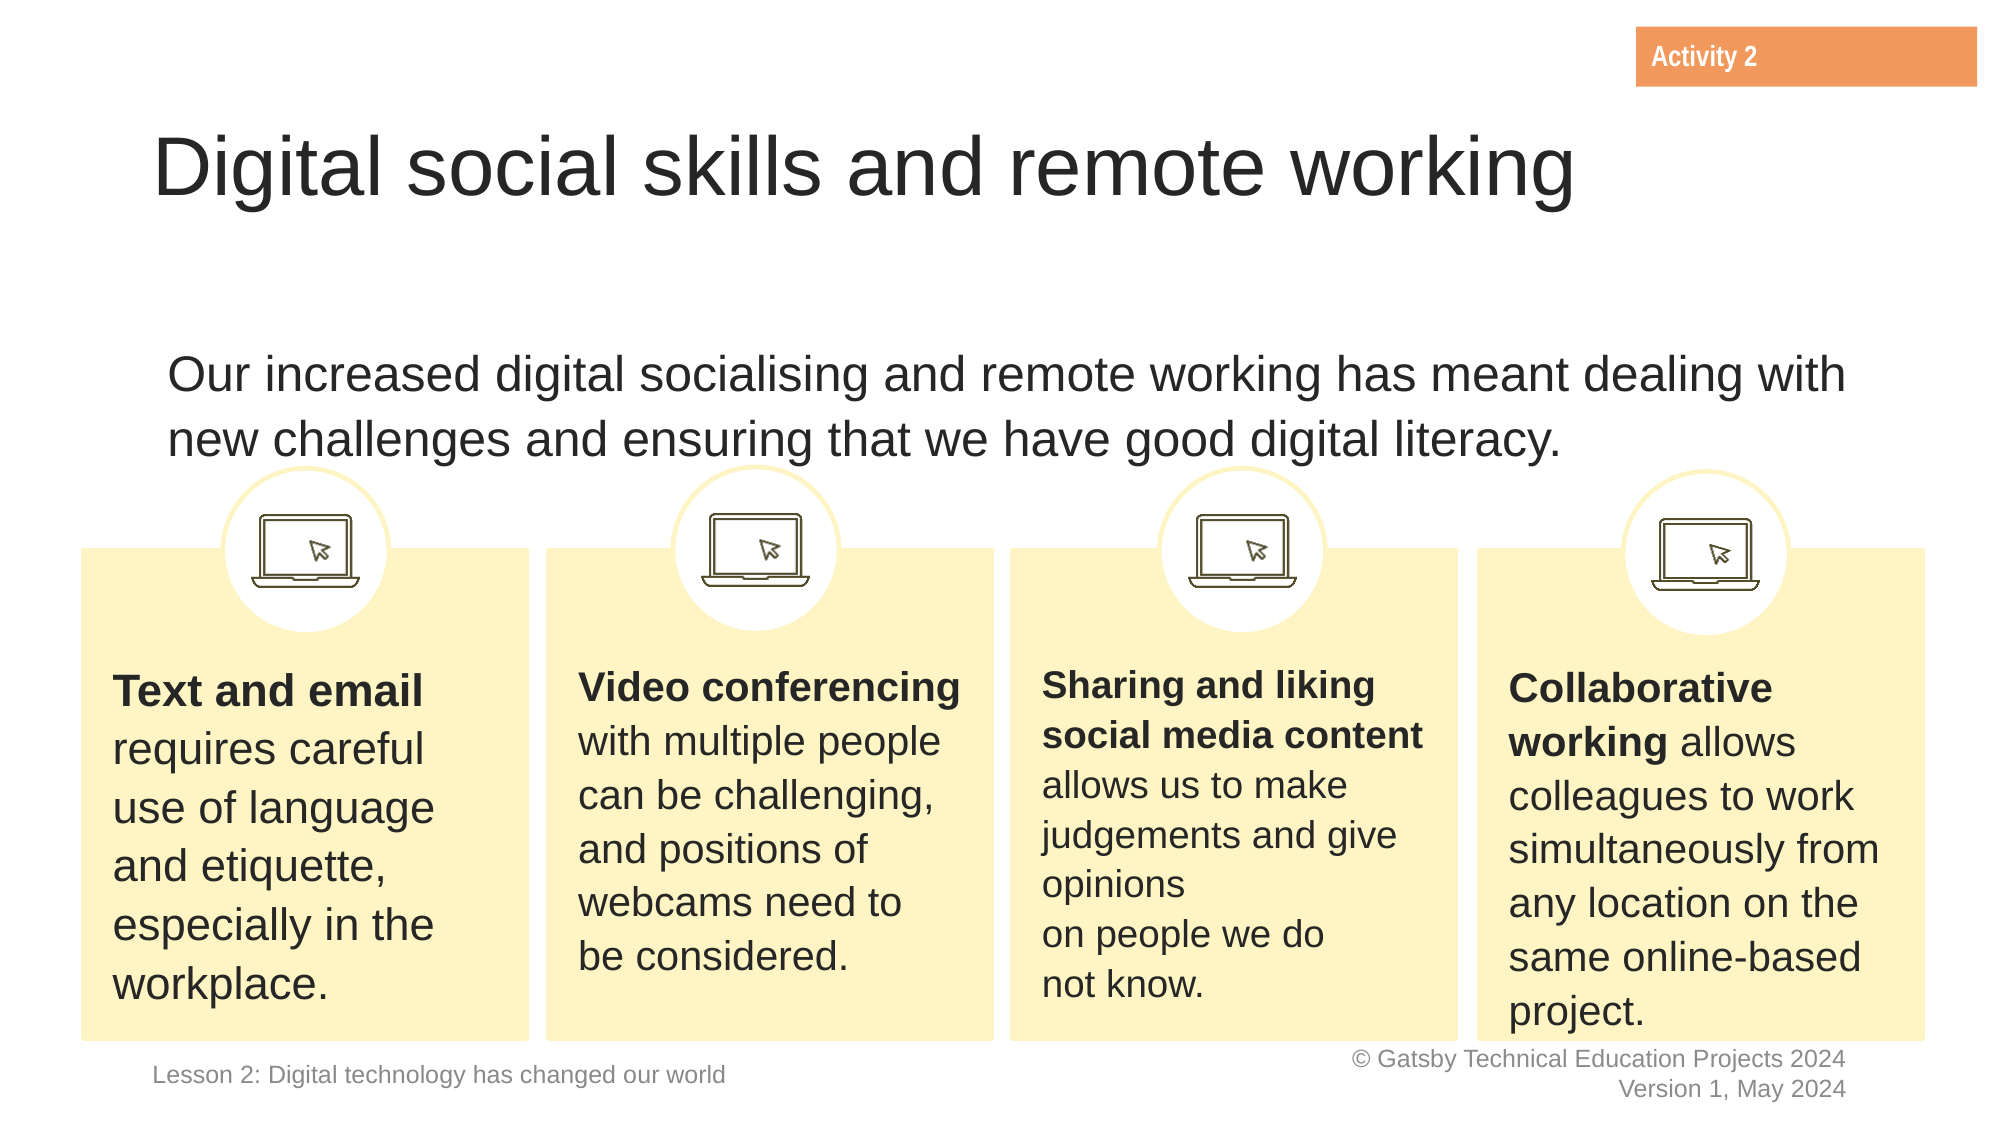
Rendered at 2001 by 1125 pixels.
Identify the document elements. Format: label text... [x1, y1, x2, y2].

list Text and email requires careful use of language and etiquette, especially in the workplace. [81, 548, 529, 1041]
list Lesson 2: Digital technology has changed our world [137, 1042, 829, 1103]
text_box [222, 468, 389, 635]
text_box Our increased digital socialising and remote working has meant dealing with new challenges and ensuring that we have good digital literacy. [137, 307, 1911, 490]
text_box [1622, 471, 1790, 638]
list Activity 2 [1636, 26, 1978, 87]
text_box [1159, 468, 1326, 635]
text_box Collaborative working allows colleagues to work simultaneously from any location on the same online-based project. [1479, 550, 1923, 1039]
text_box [672, 466, 840, 634]
title Digital social skills and remote working [137, 59, 1863, 278]
text_box Sharing and liking social media content allows us to make judgements and give opinions on people we do not know. [1012, 550, 1456, 1039]
text_box Video conferencing with multiple people can be challenging, and positions of webcams need to be considered. [548, 550, 993, 1039]
